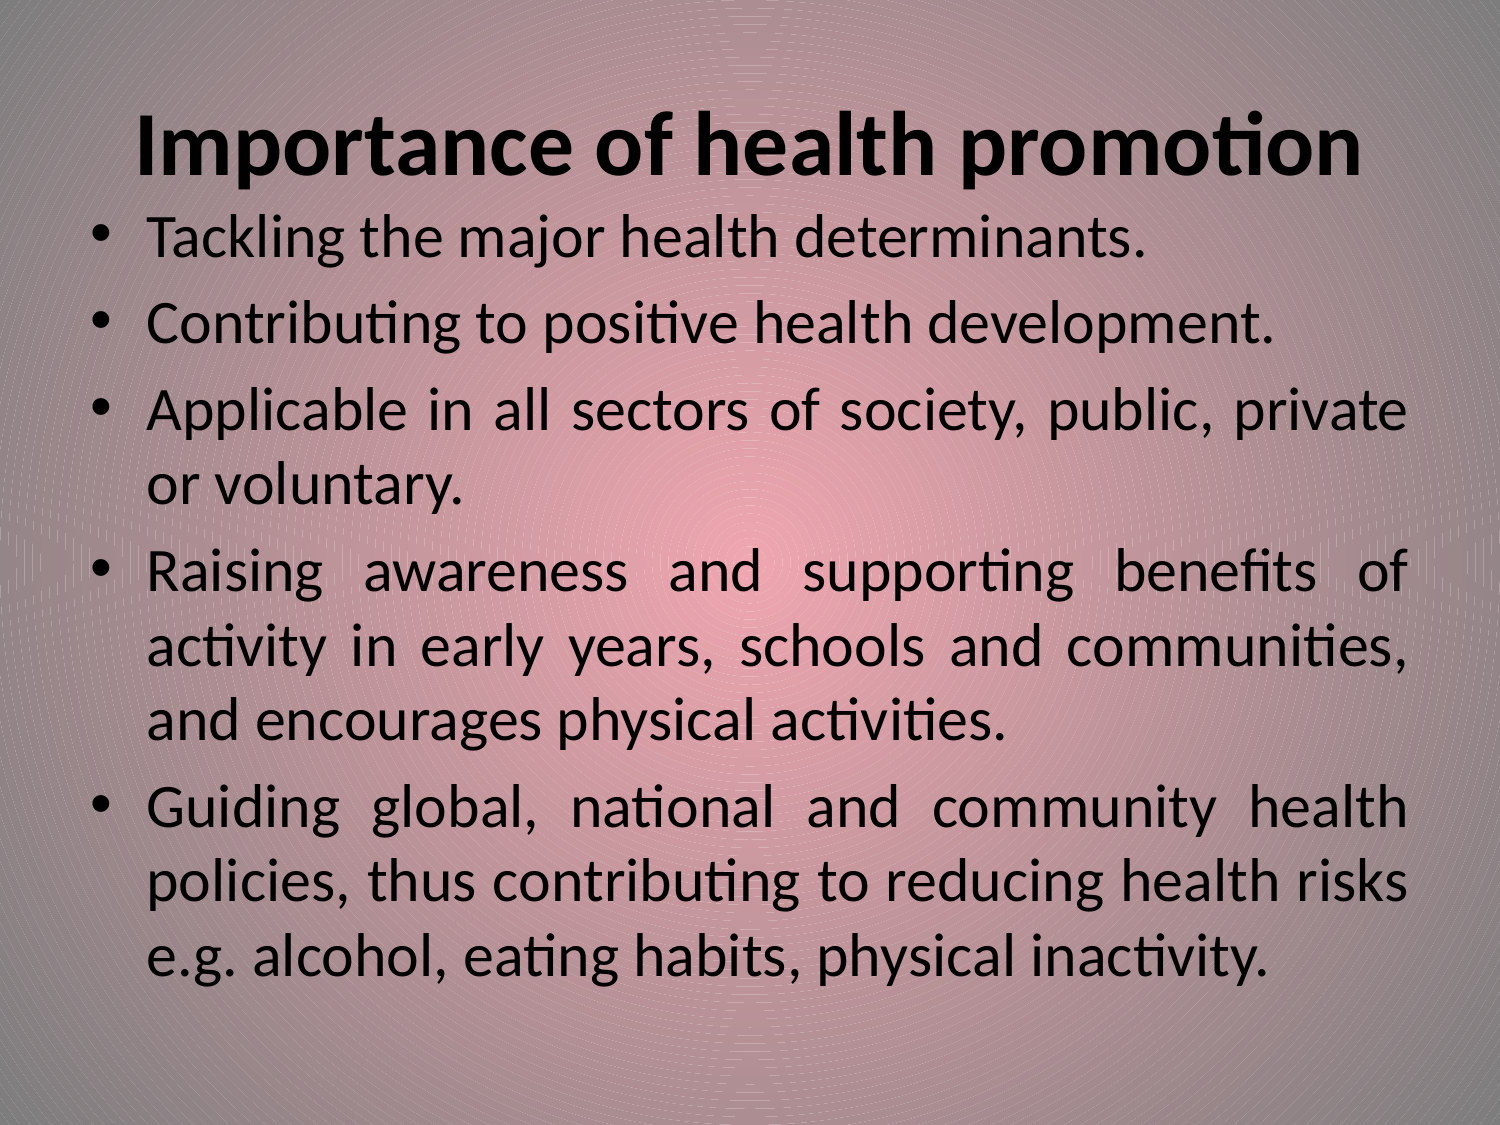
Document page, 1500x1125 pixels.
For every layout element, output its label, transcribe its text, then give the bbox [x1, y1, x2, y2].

list Tackling the major health determinants. Contributing to positive health development. Applicable in all sectors of society, public, private or voluntary. Raising awareness and supporting benefits of activity in early years, schools and communities, and encourages physical activities. Guiding global, national and community health policies, thus contributing to reducing health risks e.g. alcohol, eating habits, physical inactivity. [74, 187, 1426, 1067]
title Importance of health promotion [74, 44, 1426, 187]
